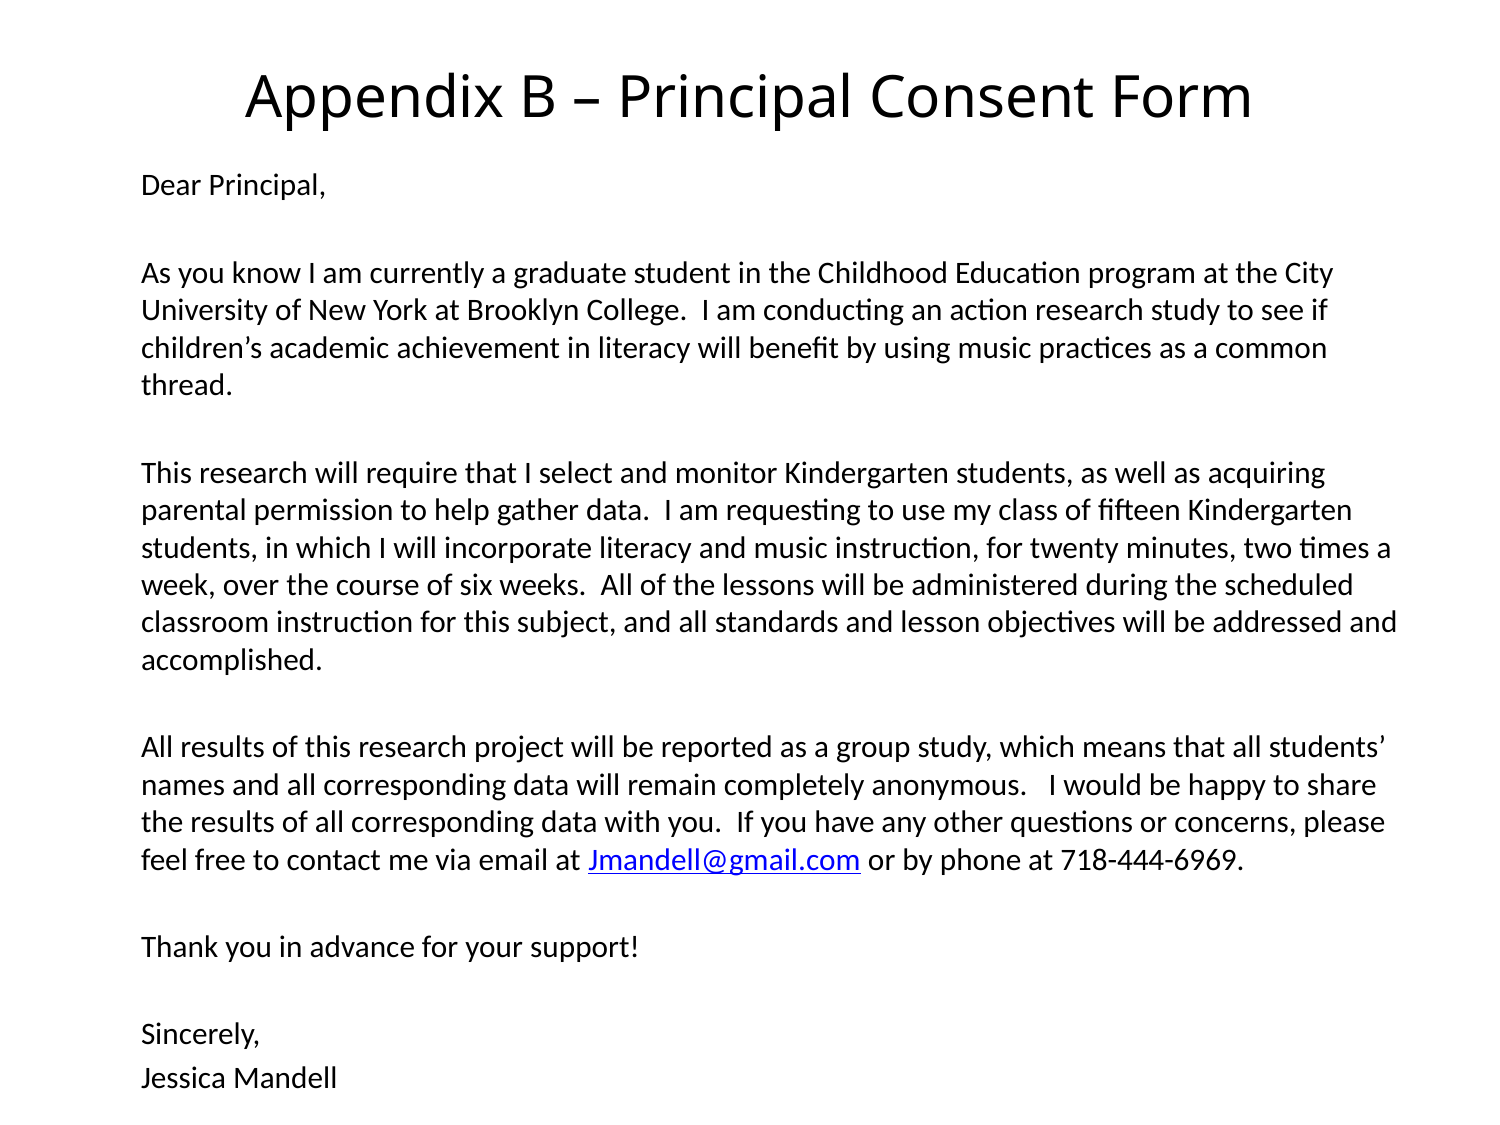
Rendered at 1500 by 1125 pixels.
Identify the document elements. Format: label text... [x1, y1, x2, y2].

list Dear Principal, As you know I am currently a graduate student in the Childhood Education program at the City University of New York at Brooklyn College. I am conducting an action research study to see if children’s academic achievement in literacy will benefit by using music practices as a common thread. This research will require that I select and monitor Kindergarten students, as well as acquiring parental permission to help gather data. I am requesting to use my class of fifteen Kindergarten students, in which I will incorporate literacy and music instruction, for twenty minutes, two times a week, over the course of six weeks. All of the lessons will be administered during the scheduled classroom instruction for this subject, and all standards and lesson objectives will be addressed and accomplished. All results of this research project will be reported as a group study, which means that all students’ names and all corresponding data will remain completely anonymous. I would be happy to share the results of all corresponding data with you. If you have any other questions or concerns, please feel free to contact me via email at Jmandell@gmail.com or by phone at 718-444-6969. Thank you in advance for your support! Sincerely, Jessica Mandell [75, 154, 1425, 1125]
title Appendix B – Principal Consent Form [75, 0, 1425, 154]
